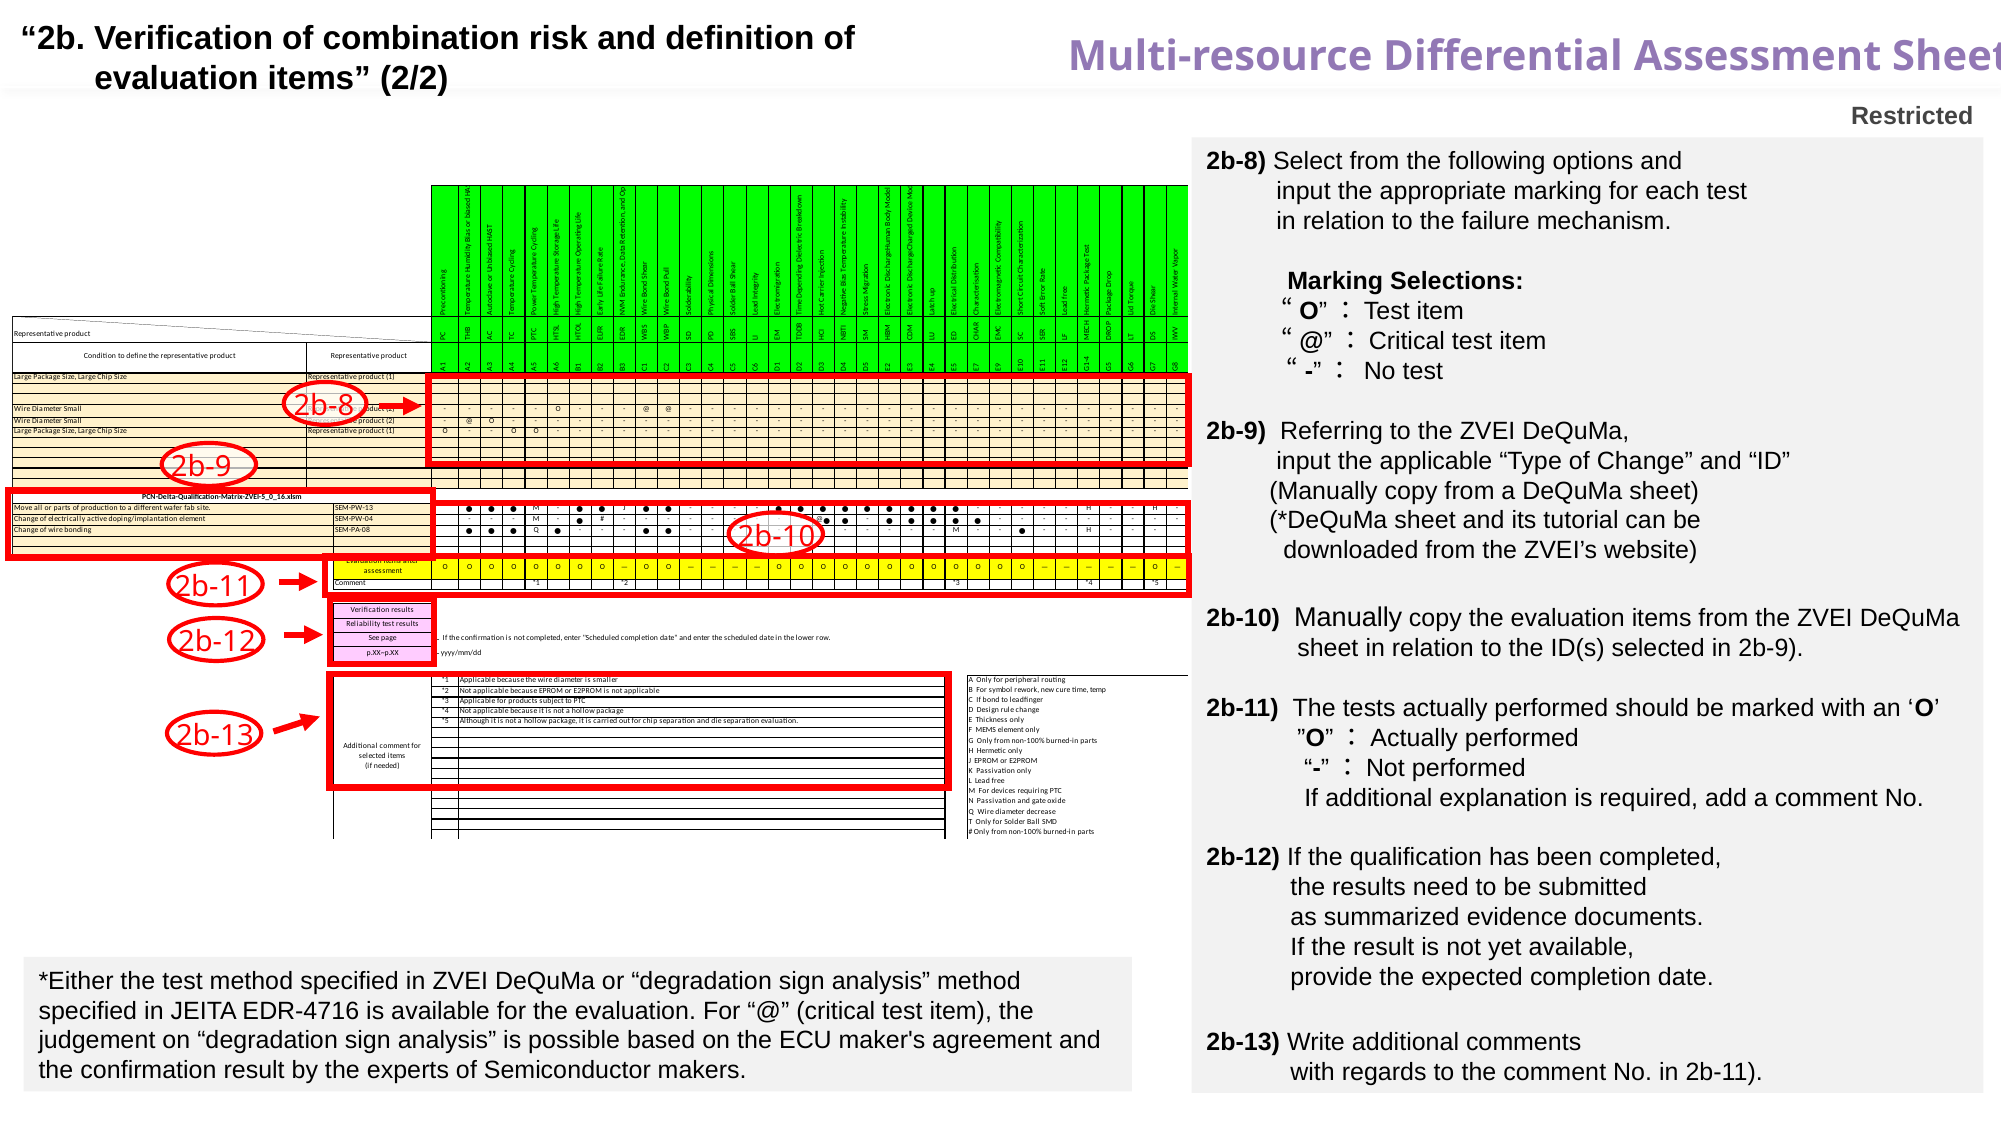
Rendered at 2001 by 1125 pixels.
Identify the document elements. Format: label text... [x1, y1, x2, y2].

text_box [156, 440, 313, 491]
text_box Restricted [1829, 92, 1989, 137]
text_box 2b-8) Select from the following options and input the appropriate marking for each test in relation to the failure mechanism. Marking Selections: “O”：Test item “@”：Critical test item “-”： No test 2b-9) Referring to the ZVEI DeQuMa, input the applicable “Type of Change” and “ID” (Manually copy from a DeQuMa sheet) (*DeQuMa sheet and its tutorial can be downloaded from the ZVEI’s website) 2b-10) Manually copy the evaluation items from the ZVEI DeQuMa sheet in relation to the ID(s) selected in 2b-9). 2b-11) The tests actually performed should be marked with an ‘O’ ”O”：Actually performed “-”：Not performed If additional explanation is required, add a comment No. 2b-12) If the qualification has been completed, the results need to be submitted as summarized evidence documents. If the result is not yet available, provide the expected completion date. 2b-13) Write additional comments with regards to the comment No. in 2b-11). [1191, 137, 1984, 1093]
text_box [278, 379, 396, 430]
text_box *Either the test method specified in ZVEI DeQuMa or “degradation sign analysis” method specified in JEITA EDR-4716 is available for the evaluation. For “@” (critical test item), the judgement on “degradation sign analysis” is possible based on the ECU maker's agreement and the confirmation result by the experts of Semiconductor makers. [23, 956, 1132, 1092]
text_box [722, 509, 880, 561]
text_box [161, 708, 318, 760]
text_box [163, 615, 320, 666]
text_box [159, 559, 317, 611]
picture [12, 185, 1189, 840]
text_box “2b. Verification of combination risk and definition of evaluation items” (2/2) [5, 9, 1077, 104]
text_box [7, 489, 12, 559]
